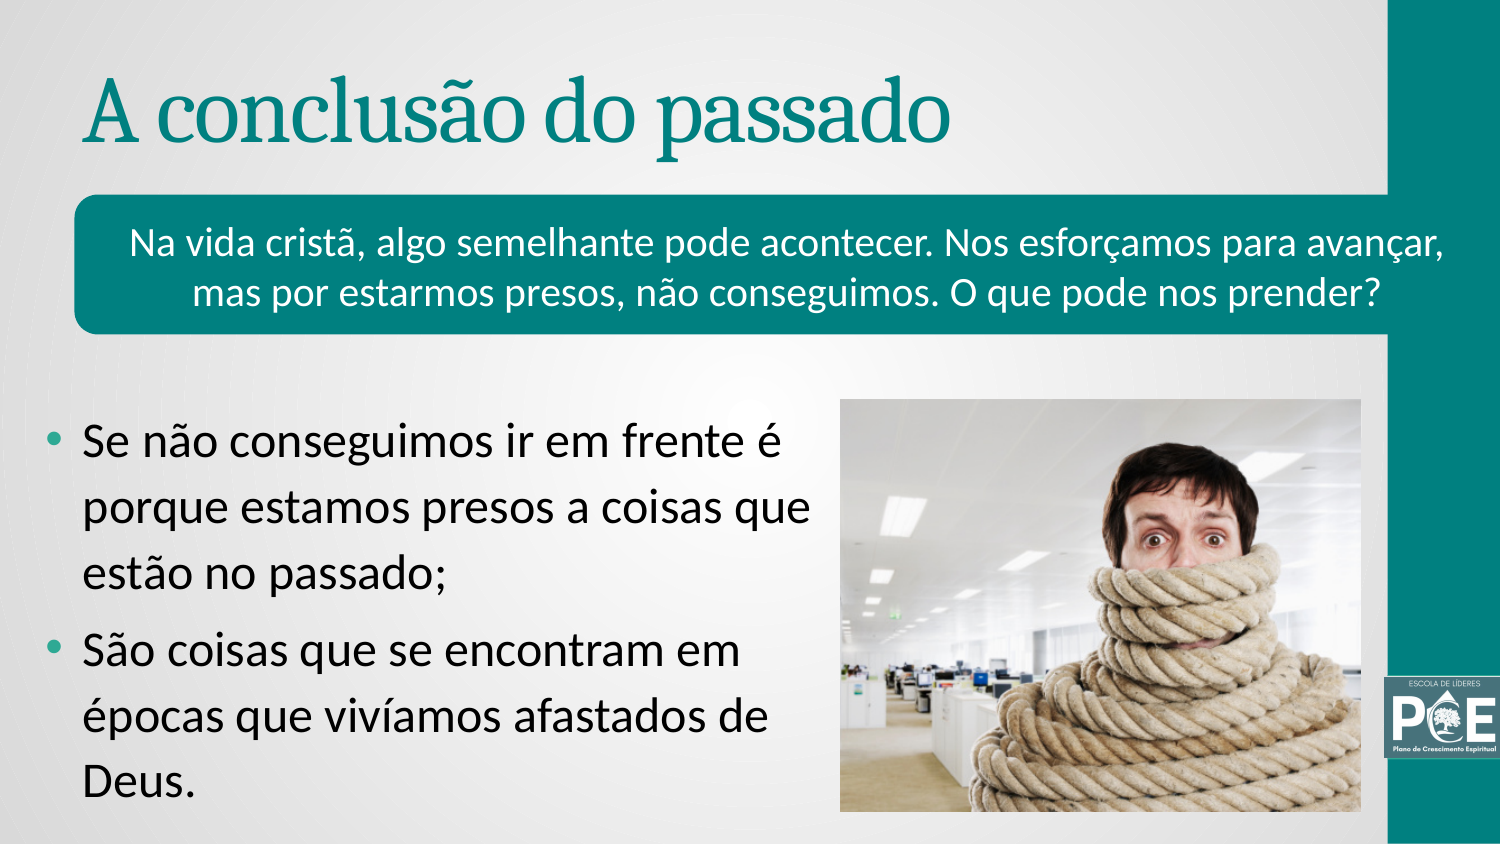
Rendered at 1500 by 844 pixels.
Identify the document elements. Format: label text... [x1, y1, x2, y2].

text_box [74, 194, 1500, 335]
picture [1384, 676, 1500, 758]
list Se não conseguimos ir em frente é porque estamos presos a coisas que estão no passado; São coisas que se encontram em épocas que vivíamos afastados de Deus. [18, 385, 825, 824]
title A conclusão do passado [74, 33, 1326, 175]
picture [839, 399, 1361, 812]
